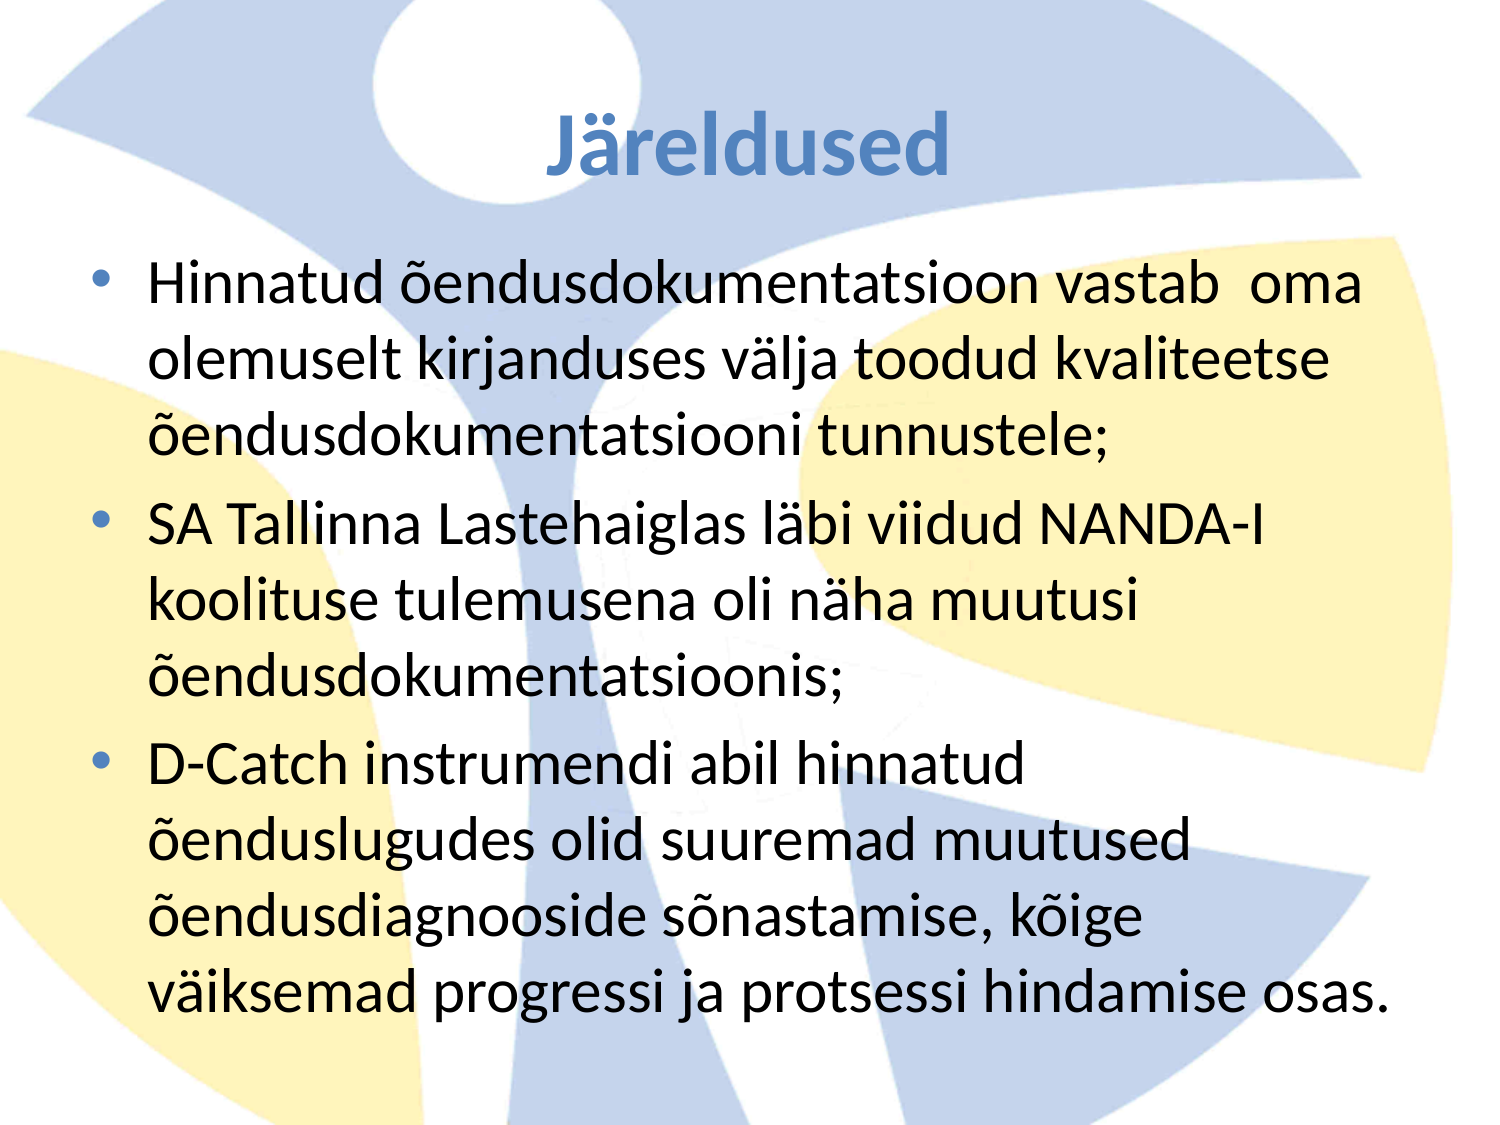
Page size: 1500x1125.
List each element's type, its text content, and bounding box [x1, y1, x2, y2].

picture [0, 0, 1500, 1125]
list Hinnatud õendusdokumentatsioon vastab oma olemuselt kirjanduses välja toodud kvaliteetse õendusdokumentatsiooni tunnustele; SA Tallinna Lastehaiglas läbi viidud NANDA-I koolituse tulemusena oli näha muutusi õendusdokumentatsioonis; D-Catch instrumendi abil hinnatud õenduslugudes olid suuremad muutused õendusdiagnooside sõnastamise, kõige väiksemad progressi ja protsessi hindamise osas. [75, 232, 1425, 1075]
title Järeldused [75, 45, 1425, 232]
